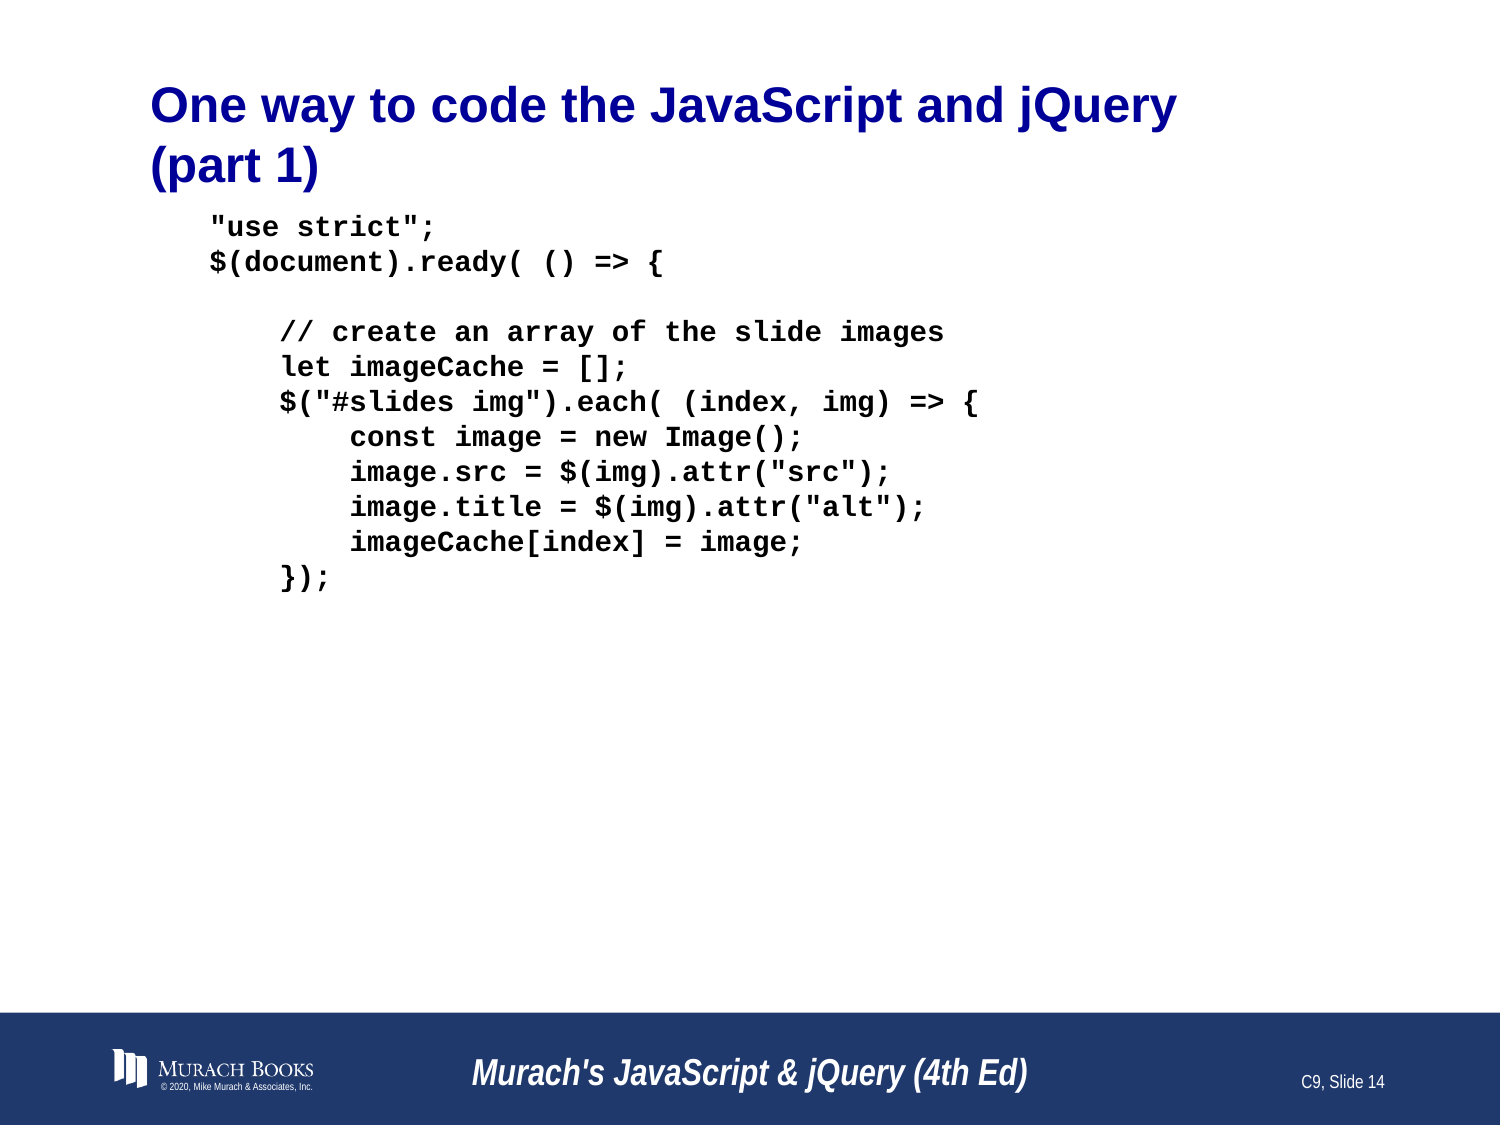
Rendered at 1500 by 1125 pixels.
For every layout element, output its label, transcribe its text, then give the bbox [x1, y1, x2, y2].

slide_number Murach's JavaScript & jQuery (4th Ed) [463, 1025, 1050, 1100]
title One way to code the JavaScript and jQuery (part 1) [150, 72, 1350, 194]
list "use strict"; $(document).ready( () => { // create an array of the slide images let imageCache = []; $("#slides img").each( (index, img) => { const image = new Image(); image.src = $(img).attr("src"); image.title = $(img).attr("alt"); imageCache[index] = image; }); [137, 200, 1350, 1000]
slide_number C9, Slide 14 [1087, 1025, 1400, 1100]
footer © 2020, Mike Murach & Associates, Inc. [12, 1025, 463, 1100]
